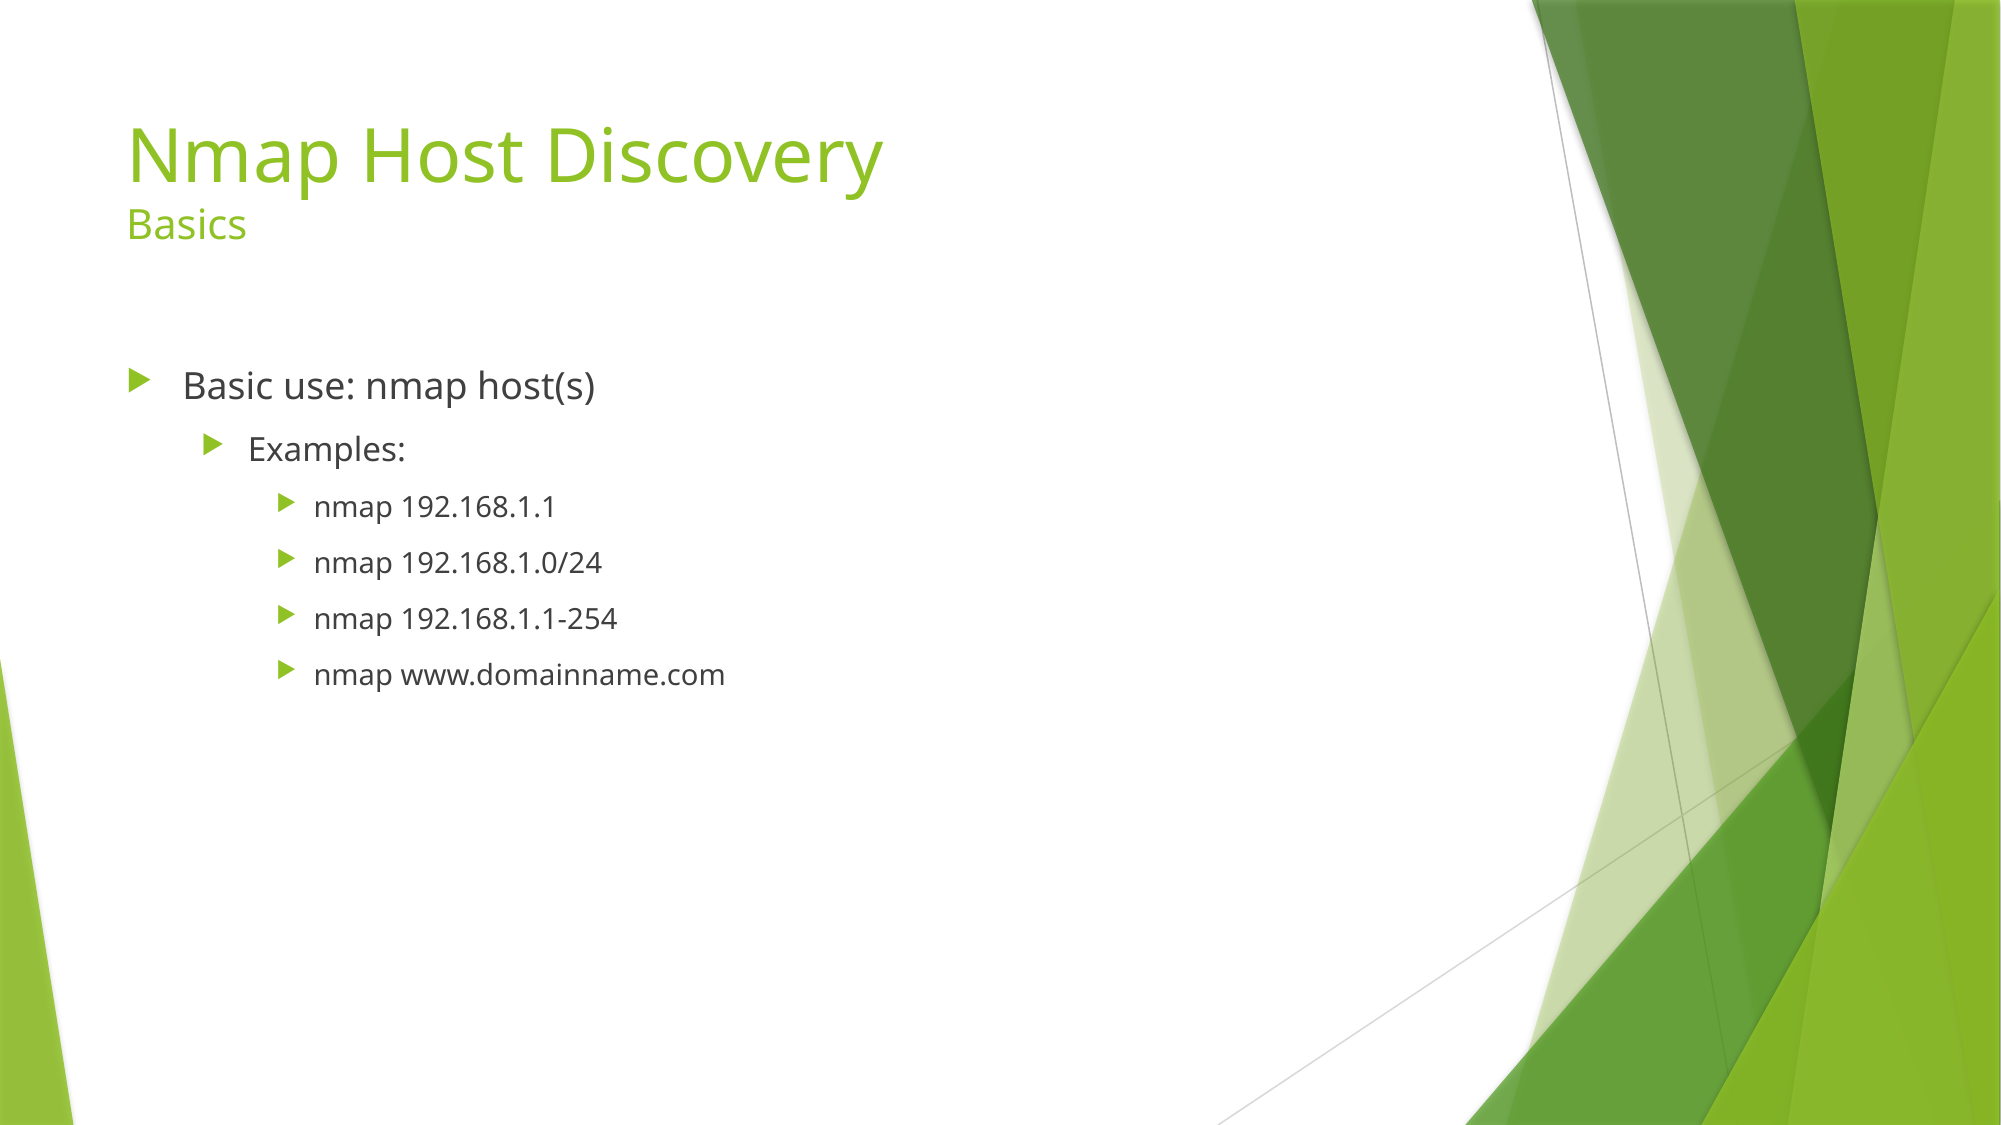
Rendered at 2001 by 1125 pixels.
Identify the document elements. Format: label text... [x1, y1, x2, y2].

title Nmap Host Discovery Basics [111, 99, 1522, 317]
list Basic use: nmap host(s) Examples: nmap 192.168.1.1 nmap 192.168.1.0/24 nmap 192.168.1.1-254 nmap www.domainname.com [111, 354, 1522, 992]
